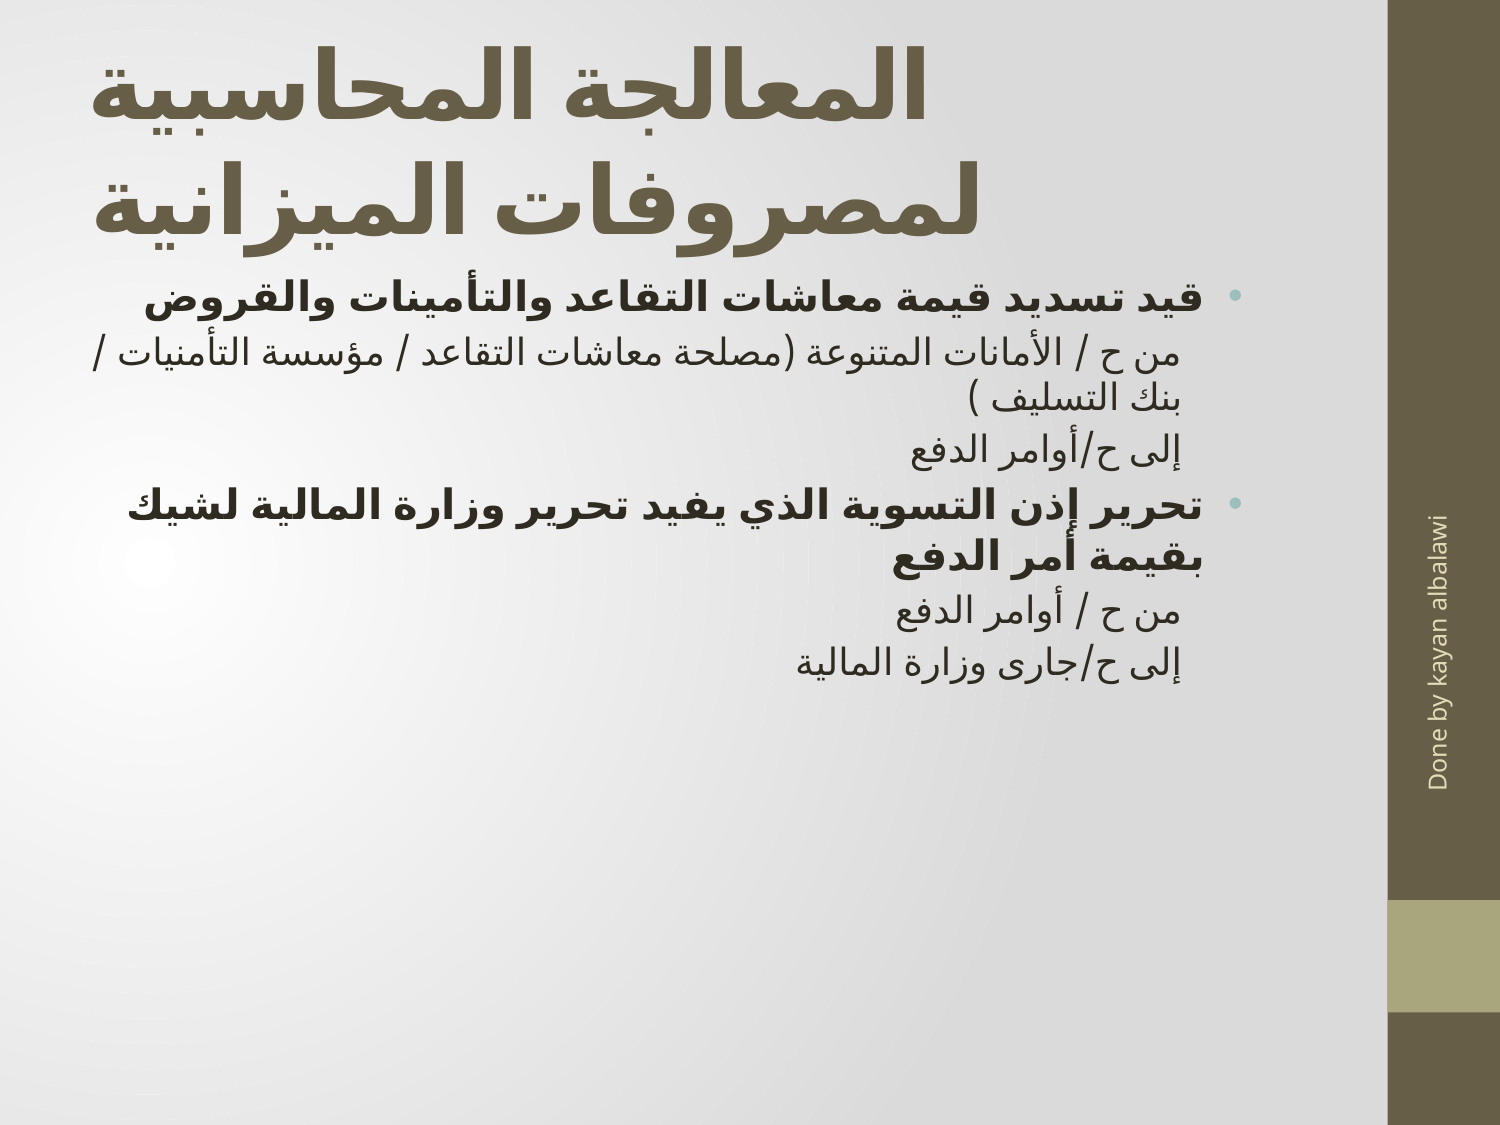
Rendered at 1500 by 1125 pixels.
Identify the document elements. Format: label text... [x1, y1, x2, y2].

title المعالجة المحاسبية لمصروفات الميزانية [75, 45, 1325, 233]
footer Done by kayan albalawi [1408, 500, 1469, 889]
list قيد تسديد قيمة معاشات التقاعد والتأمينات والقروض من ح / الأمانات المتنوعة (مصلحة معاشات التقاعد / مؤسسة التأمنيات / بنك التسليف ) إلى ح/أوامر الدفع تحرير إذن التسوية الذي يفيد تحرير وزارة المالية لشيك بقيمة أمر الدفع من ح / أوامر الدفع إلى ح/جارى وزارة المالية [75, 262, 1325, 1050]
